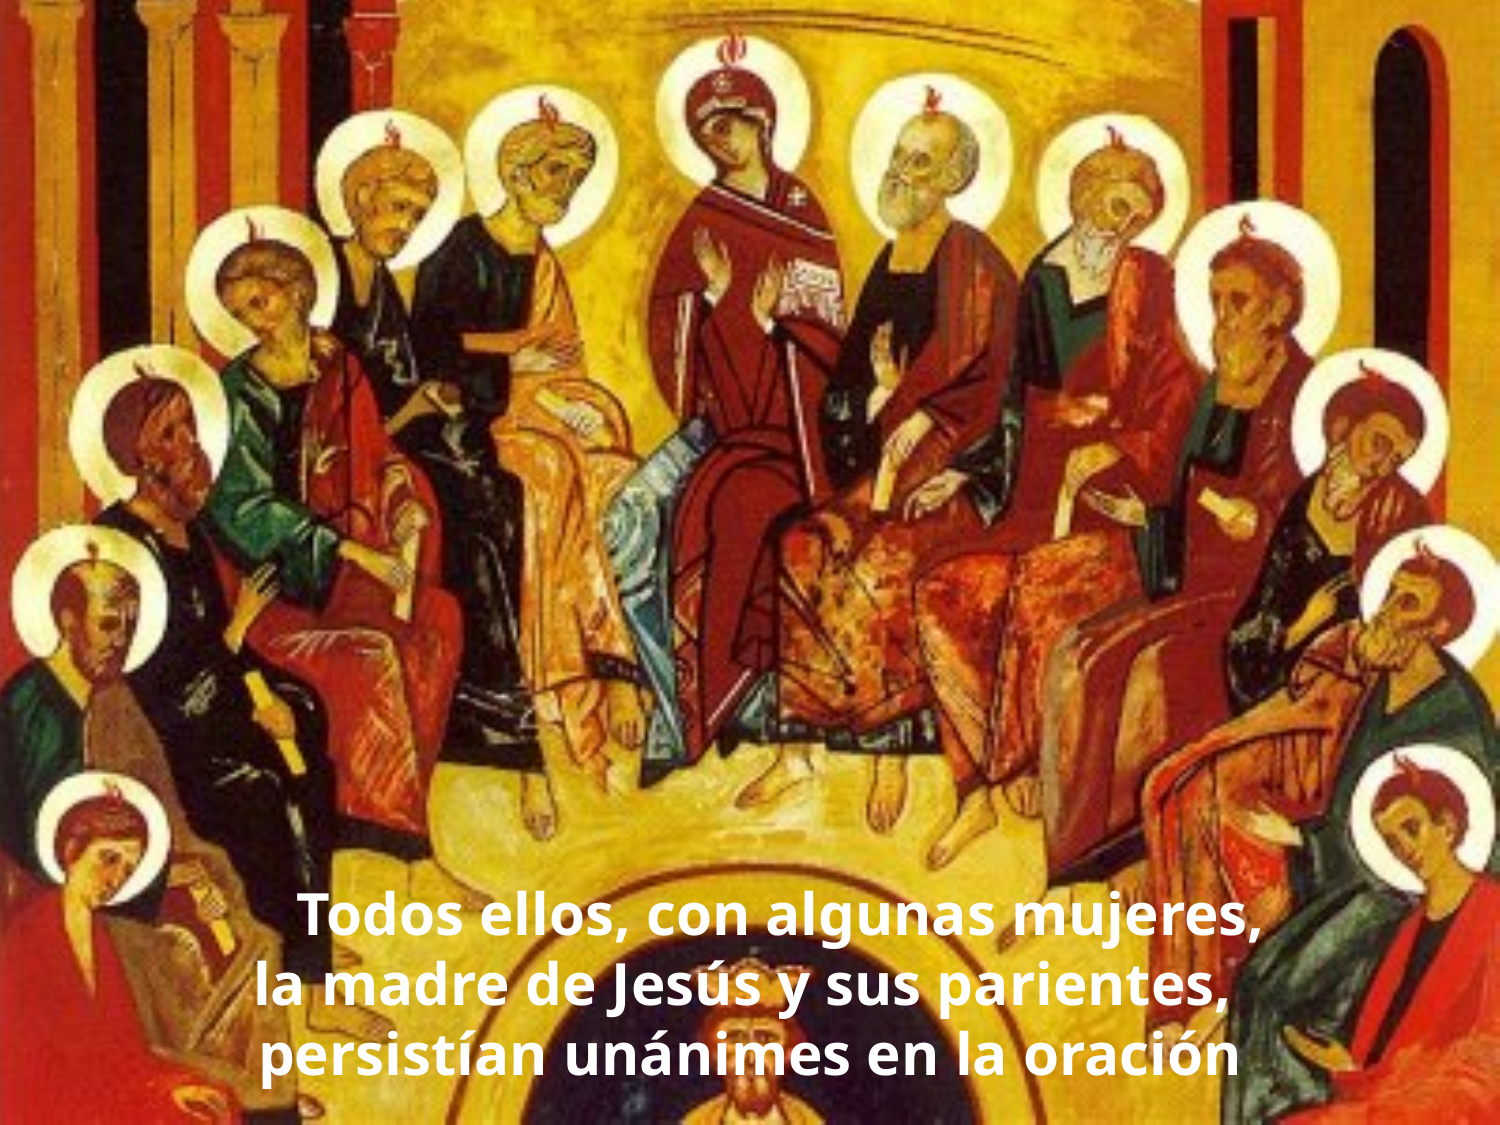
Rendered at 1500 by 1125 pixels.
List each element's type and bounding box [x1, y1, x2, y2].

list [0, 0, 1500, 1125]
